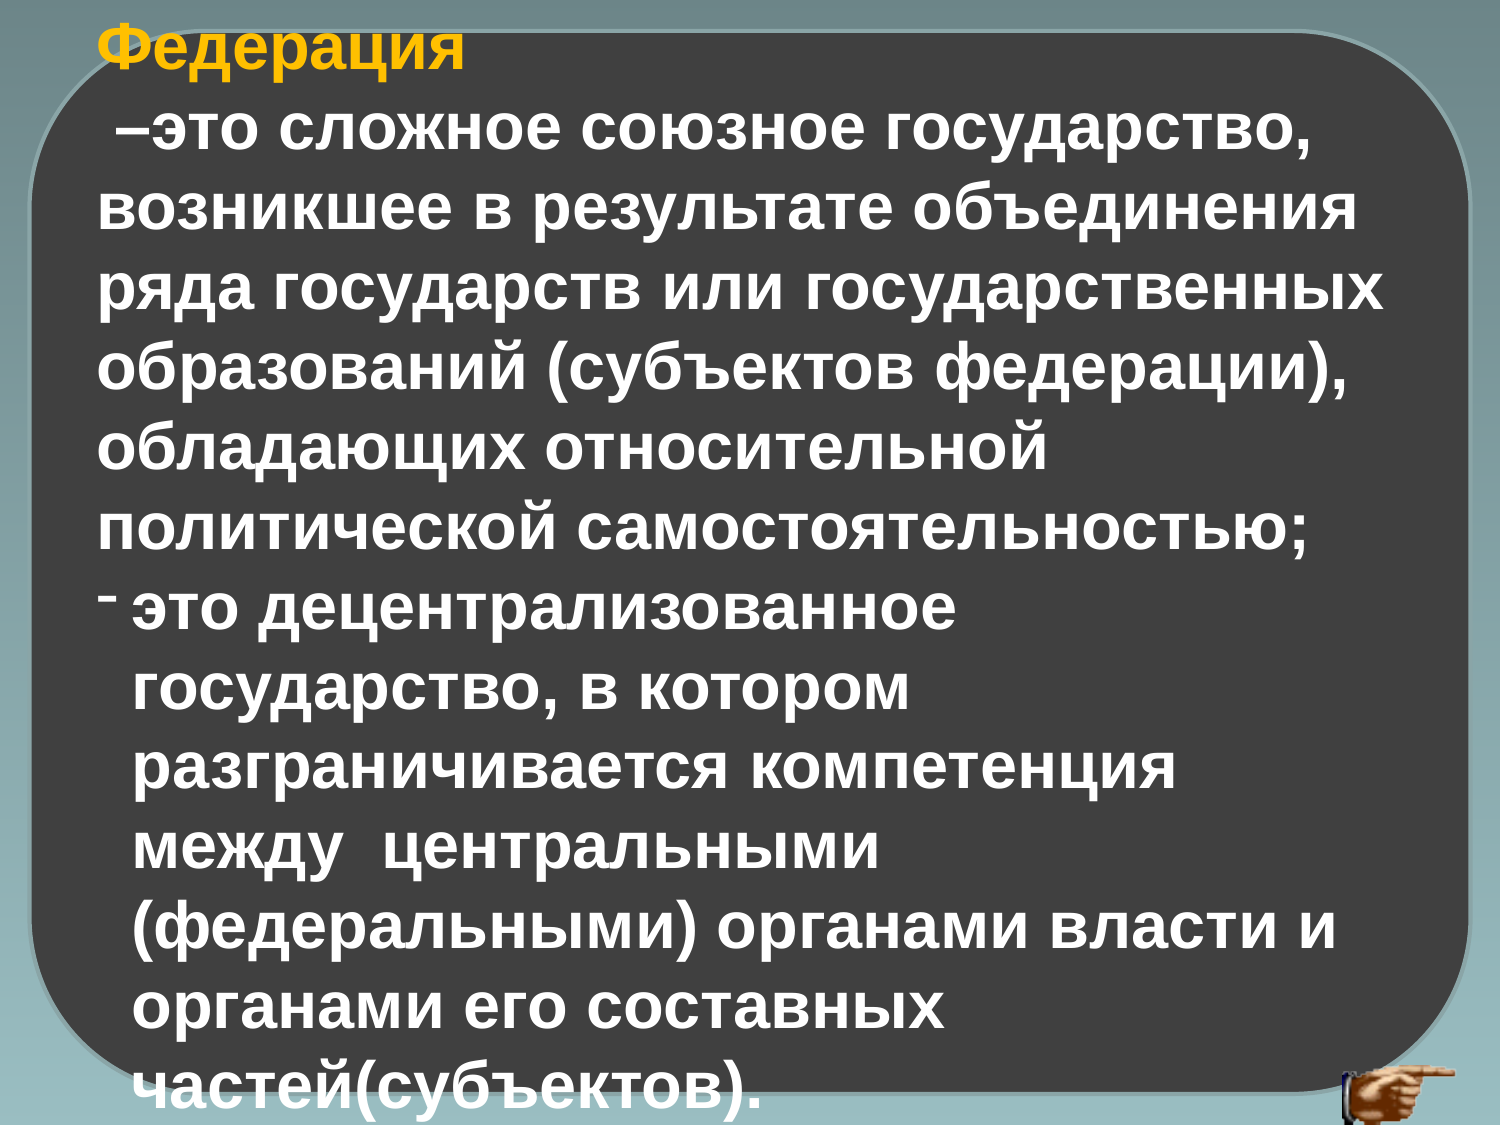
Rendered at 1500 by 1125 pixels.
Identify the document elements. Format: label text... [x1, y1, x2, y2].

text_box Федерация –это сложное союзное государство, возникшее в результате объединения ряда государств или государственных образований (субъектов федерации), обладающих относительной политической самостоятельностью; это децентрализованное государство, в котором разграничивается компетенция между центральными (федеральными) органами власти и органами его составных частей(субъектов). [27, 28, 1473, 1097]
picture [1342, 1065, 1500, 1125]
